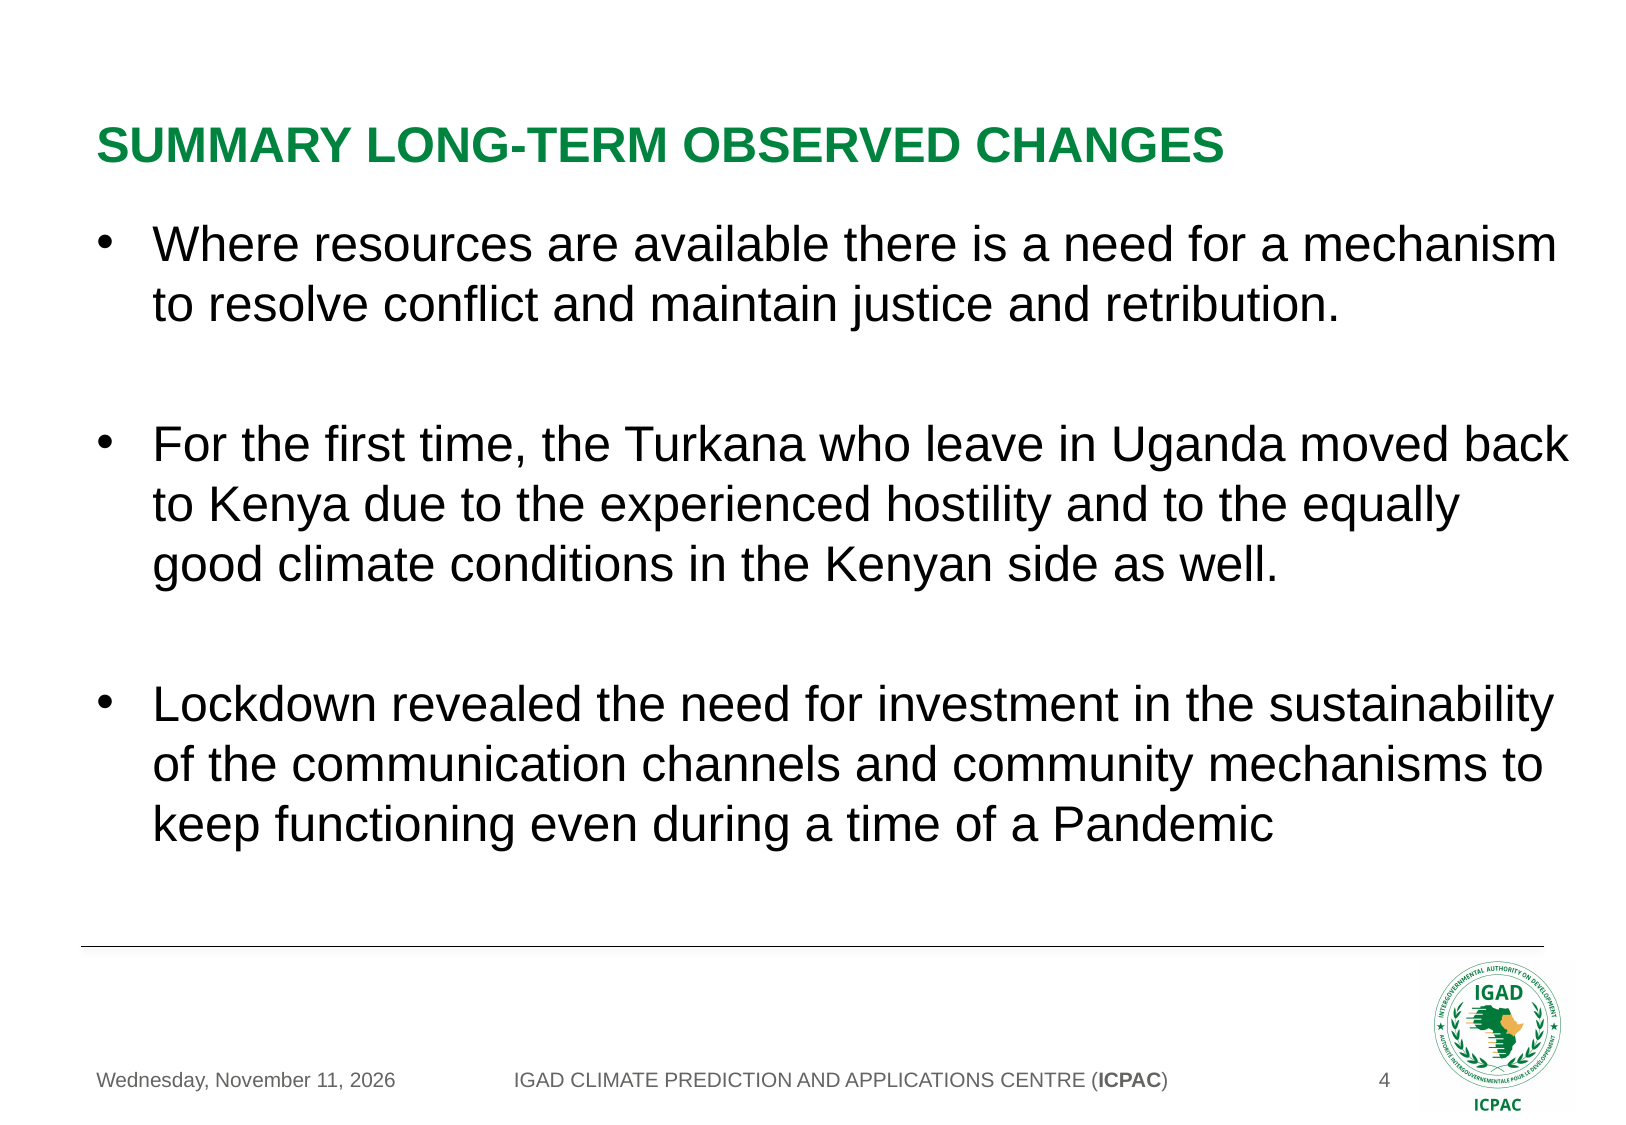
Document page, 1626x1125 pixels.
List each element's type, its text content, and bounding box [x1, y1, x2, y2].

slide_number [81, 1064, 461, 1094]
slide_number 4 [1352, 1064, 1417, 1094]
footer IGAD CLIMATE PREDICTION AND APPLICATIONS CENTRE (ICPAC) [487, 1064, 1195, 1094]
title summary long-term observed changes [81, 45, 1544, 175]
list Where resources are available there is a need for a mechanism to resolve conflict and maintain justice and retribution. For the first time, the Turkana who leave in Uganda moved back to Kenya due to the experienced hostility and to the equally good climate conditions in the Kenyan side as well. Lockdown revealed the need for investment in the sustainability of the communication channels and community mechanisms to keep functioning even during a time of a Pandemic [81, 204, 1588, 947]
picture [1420, 960, 1575, 1113]
